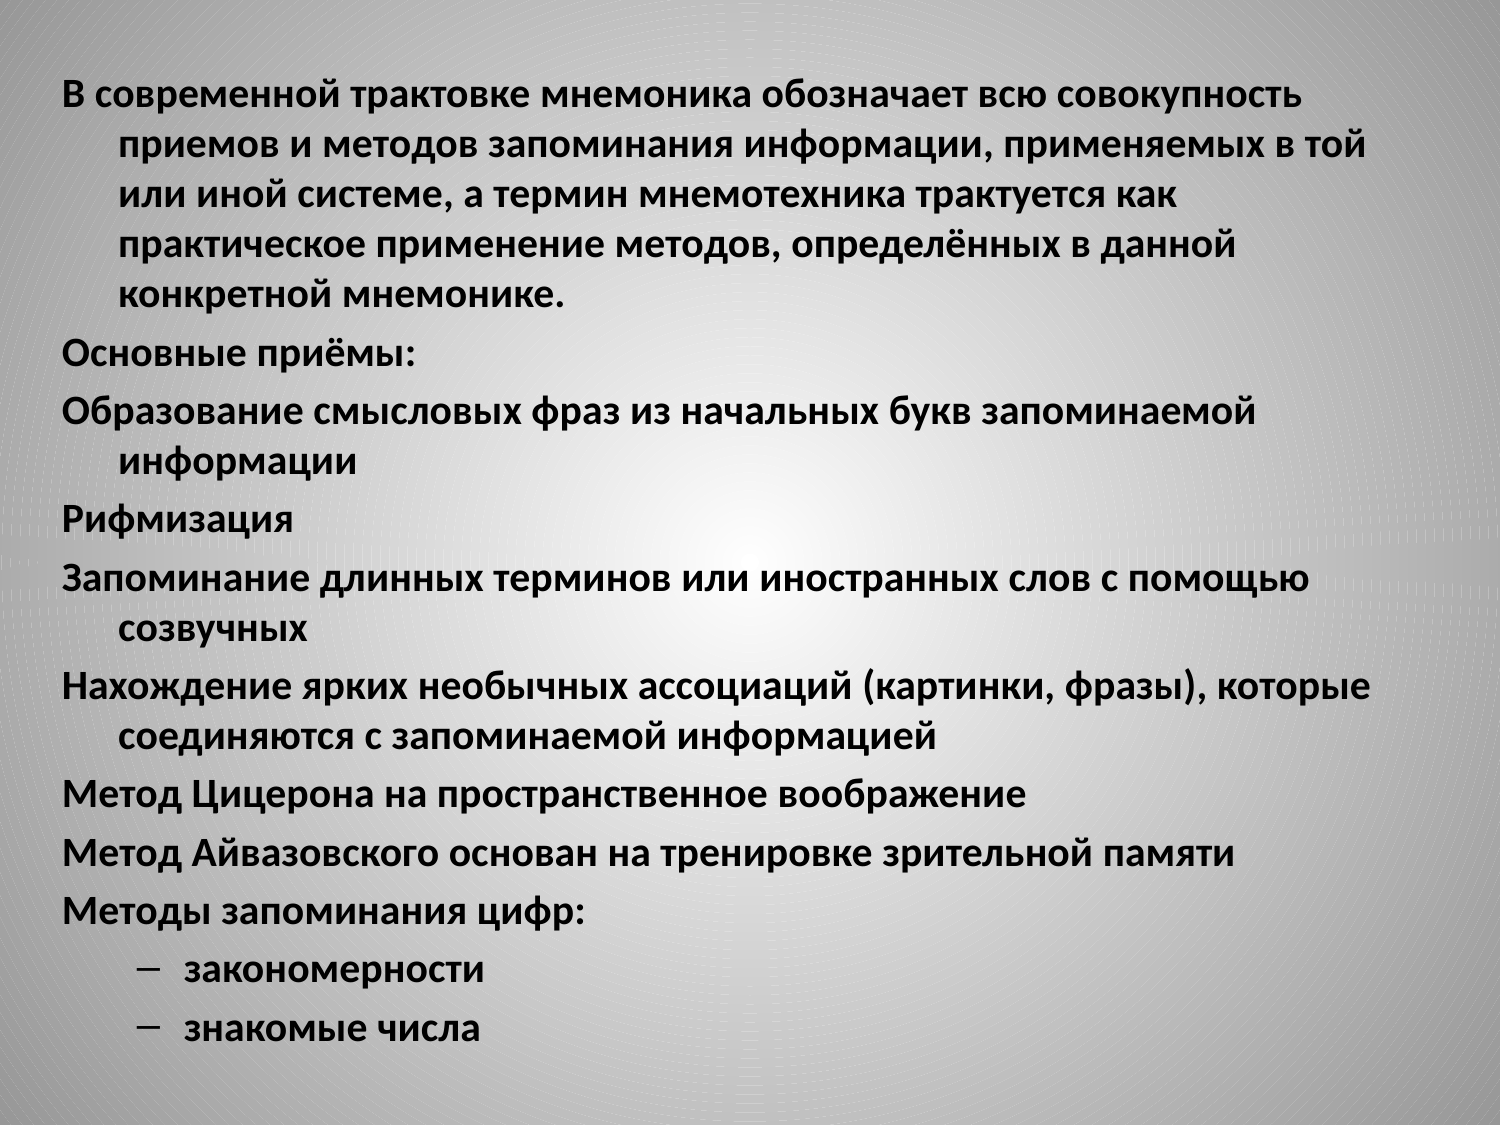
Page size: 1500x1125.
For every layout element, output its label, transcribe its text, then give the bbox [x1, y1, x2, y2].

list В современной трактовке мнемоника обозначает всю совокупность приемов и методов запоминания информации, применяемых в той или иной системе, а термин мнемотехника трактуется как практическое применение методов, определённых в данной конкретной мнемонике. Основные приёмы: Образование смысловых фраз из начальных букв запоминаемой информации Рифмизация Запоминание длинных терминов или иностранных слов с помощью созвучных Нахождение ярких необычных ассоциаций (картинки, фразы), которые соединяются с запоминаемой информацией Метод Цицерона на пространственное воображение Метод Айвазовского основан на тренировке зрительной памяти Методы запоминания цифр: закономерности знакомые числа [46, 0, 1442, 1125]
